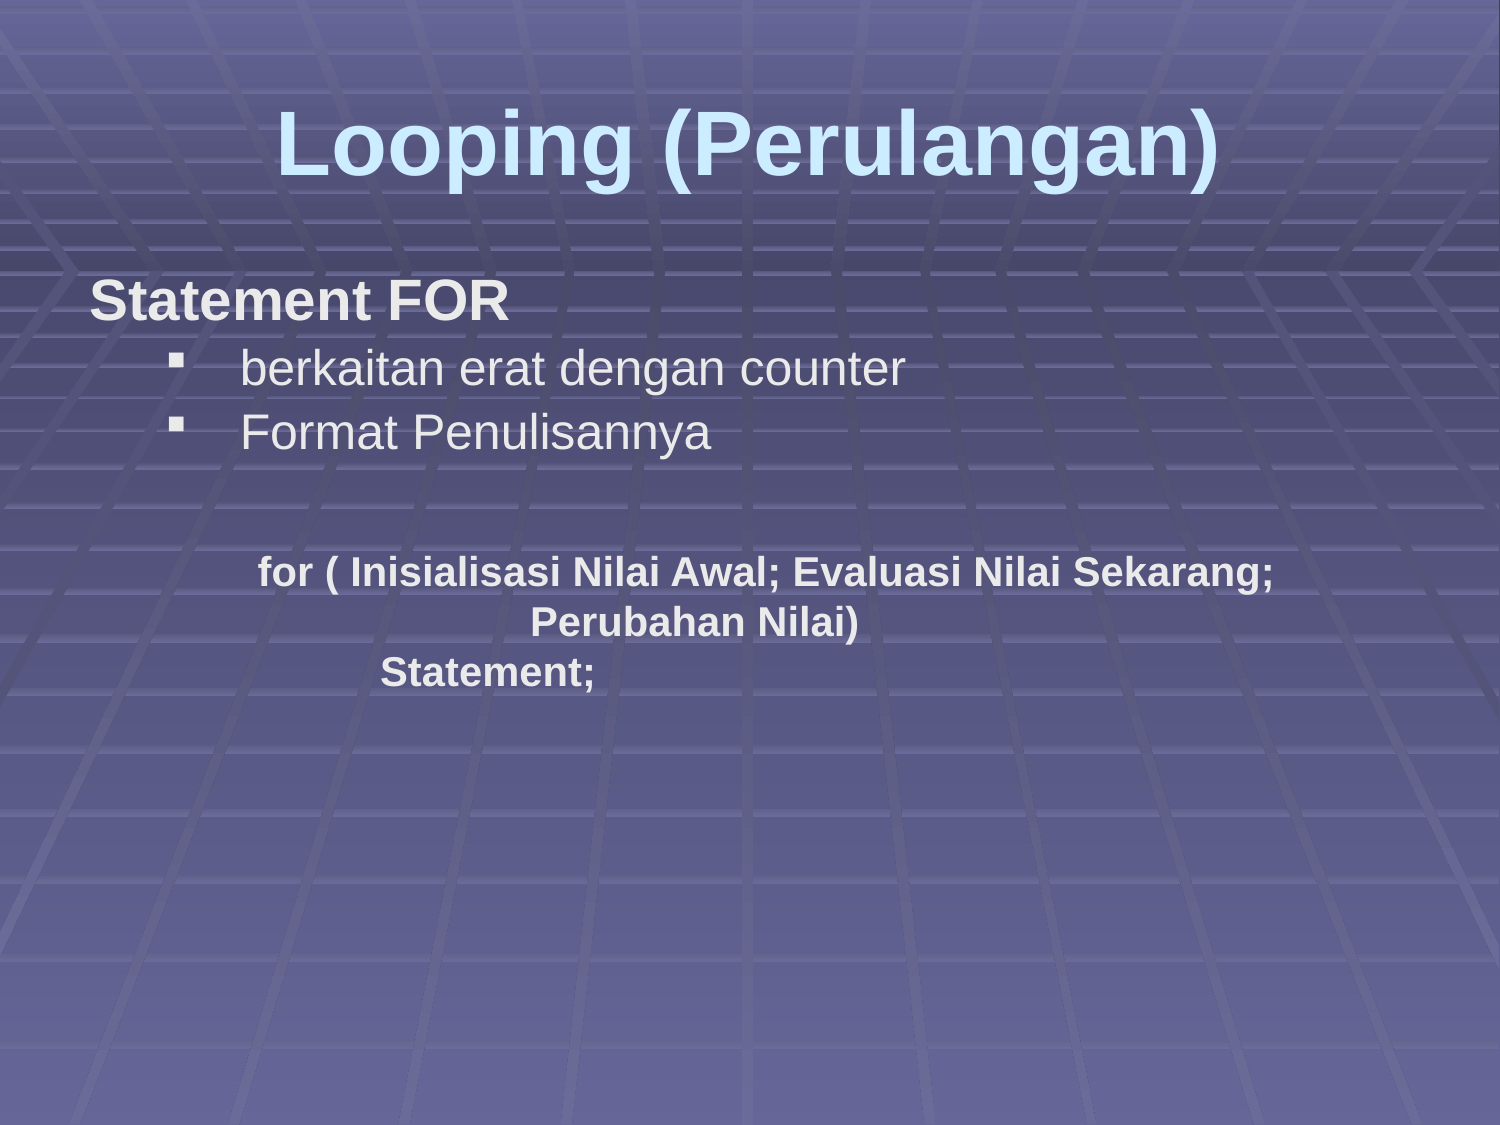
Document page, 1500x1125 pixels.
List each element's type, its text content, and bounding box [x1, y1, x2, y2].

title Looping (Perulangan) [74, 44, 1425, 233]
list Statement FOR berkaitan erat dengan counter Format Penulisannya [74, 261, 1438, 347]
list Statement FOR berkaitan erat dengan counter Format Penulisannya [74, 348, 1438, 438]
text_box for ( Inisialisasi Nilai Awal; Evaluasi Nilai Sekarang; Perubahan Nilai) Statement; [242, 537, 1375, 703]
